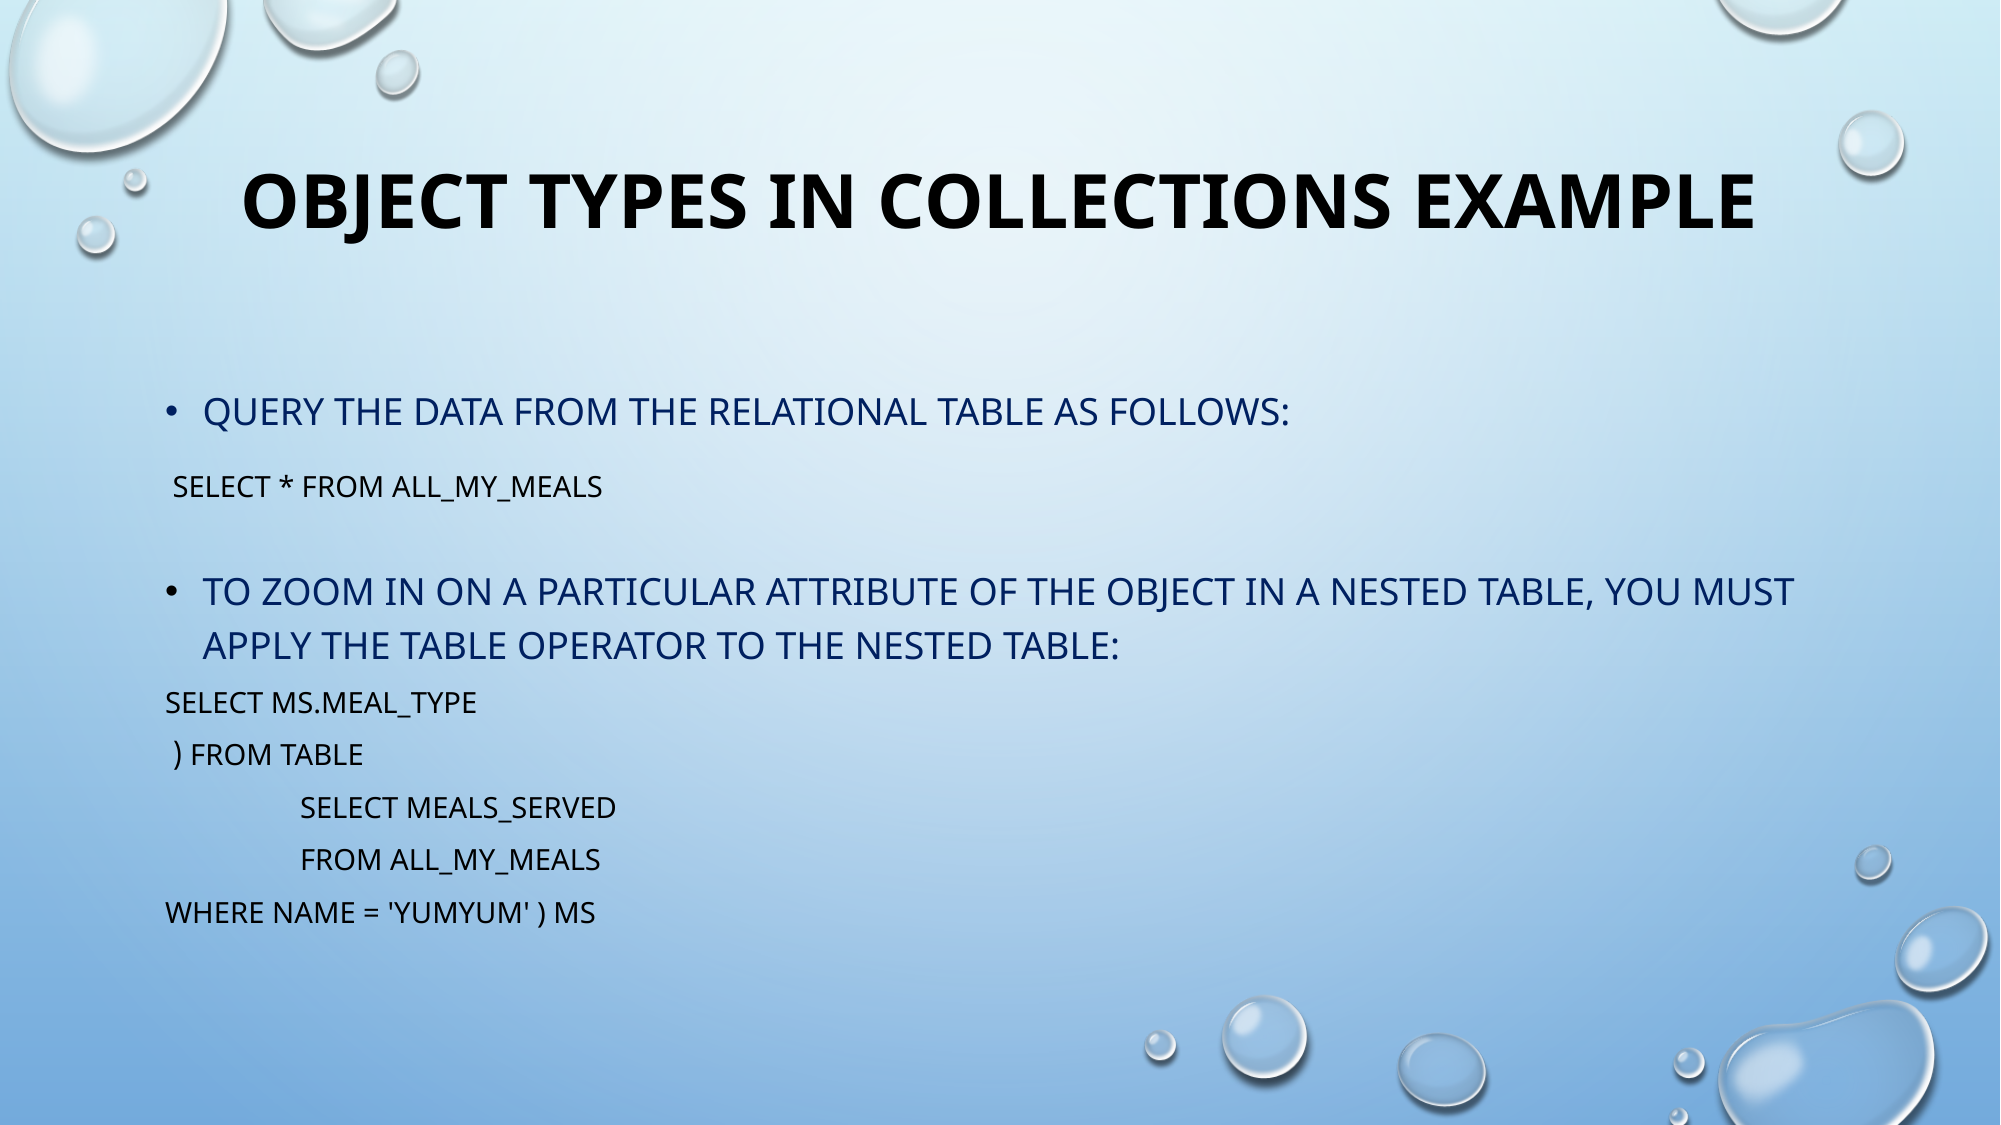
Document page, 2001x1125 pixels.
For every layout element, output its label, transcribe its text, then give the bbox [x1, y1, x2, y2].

title Object Types in Collections Example [149, 101, 1851, 307]
list query the data from the relational table as follows: select * from all_my_meals To zoom in on a particular attribute of the object in a nested table, you must apply the TABLE operator to the nested table: SELECT ms.meal_type FROM TABLE ( SELECT meals_served FROM all_my_meals WHERE name = 'YumYum' ) ms [150, 380, 1851, 1021]
picture [0, 0, 2000, 1125]
